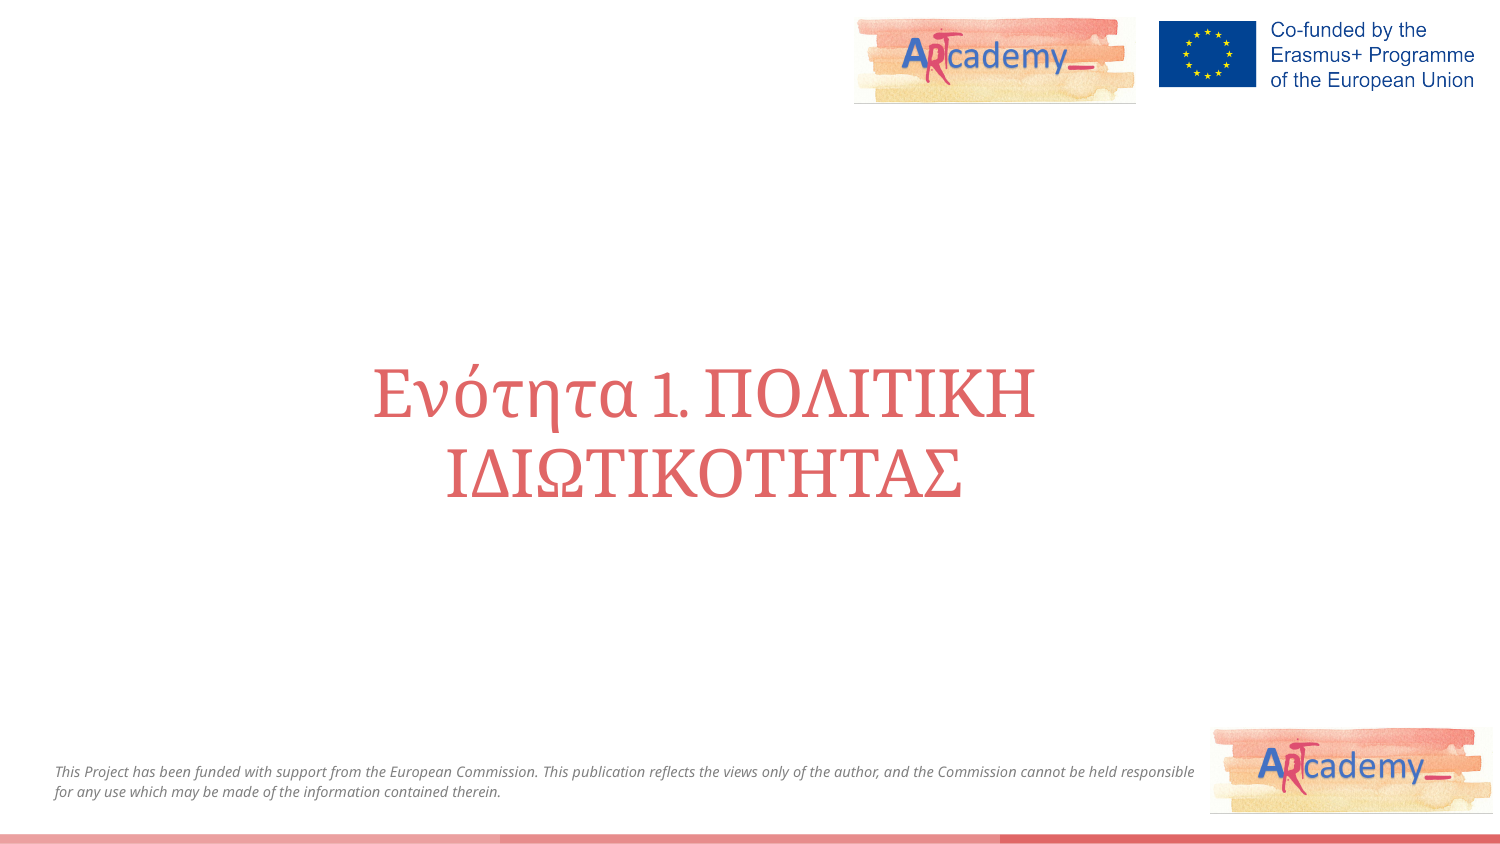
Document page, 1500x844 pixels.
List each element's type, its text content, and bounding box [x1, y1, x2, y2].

title Ενότητα 1. ΠΟΛΙΤΙΚΗ ΙΔΙΩΤΙΚΟΤΗΤΑΣ [111, 335, 1299, 596]
picture [854, 0, 1137, 134]
picture [1210, 709, 1493, 844]
picture [1158, 21, 1474, 91]
text_box This Project has been funded with support from the European Commission. This publication reflects the views only of the author, and the Commission cannot be held responsible for any use which may be made of the information contained therein. [39, 754, 1205, 799]
